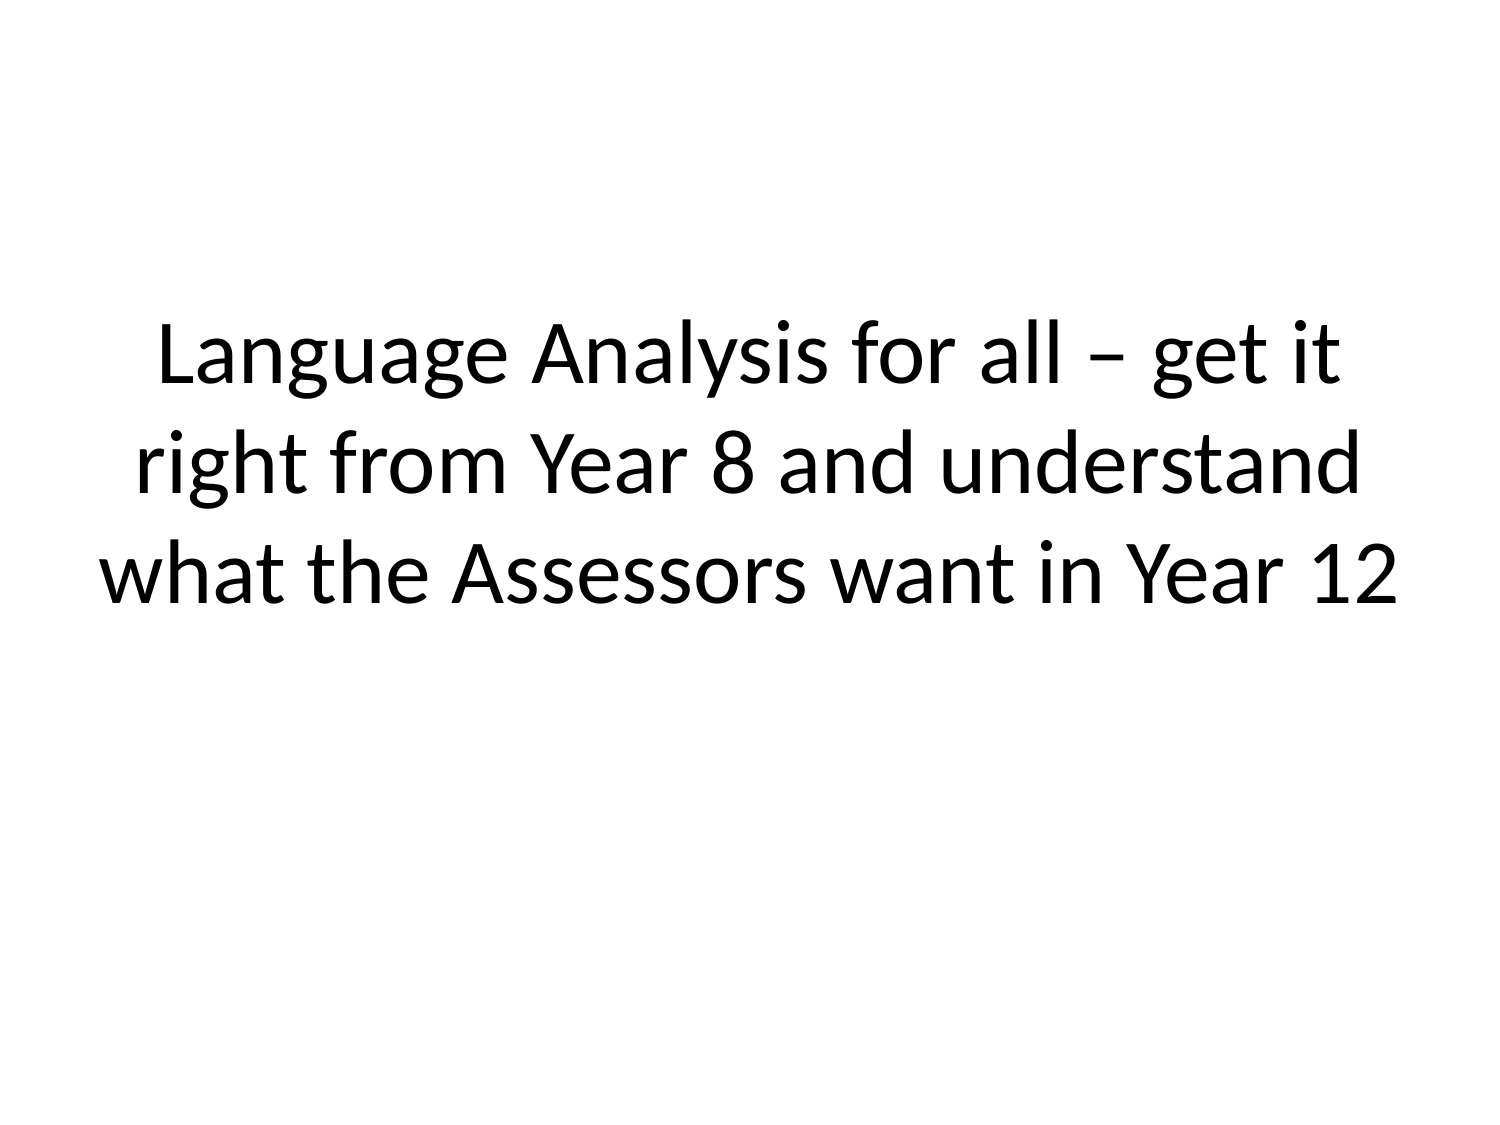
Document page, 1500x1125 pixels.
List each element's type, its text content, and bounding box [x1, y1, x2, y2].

title Language Analysis for all – get it right from Year 8 and understand what the Assessors want in Year 12 [75, 45, 1425, 870]
